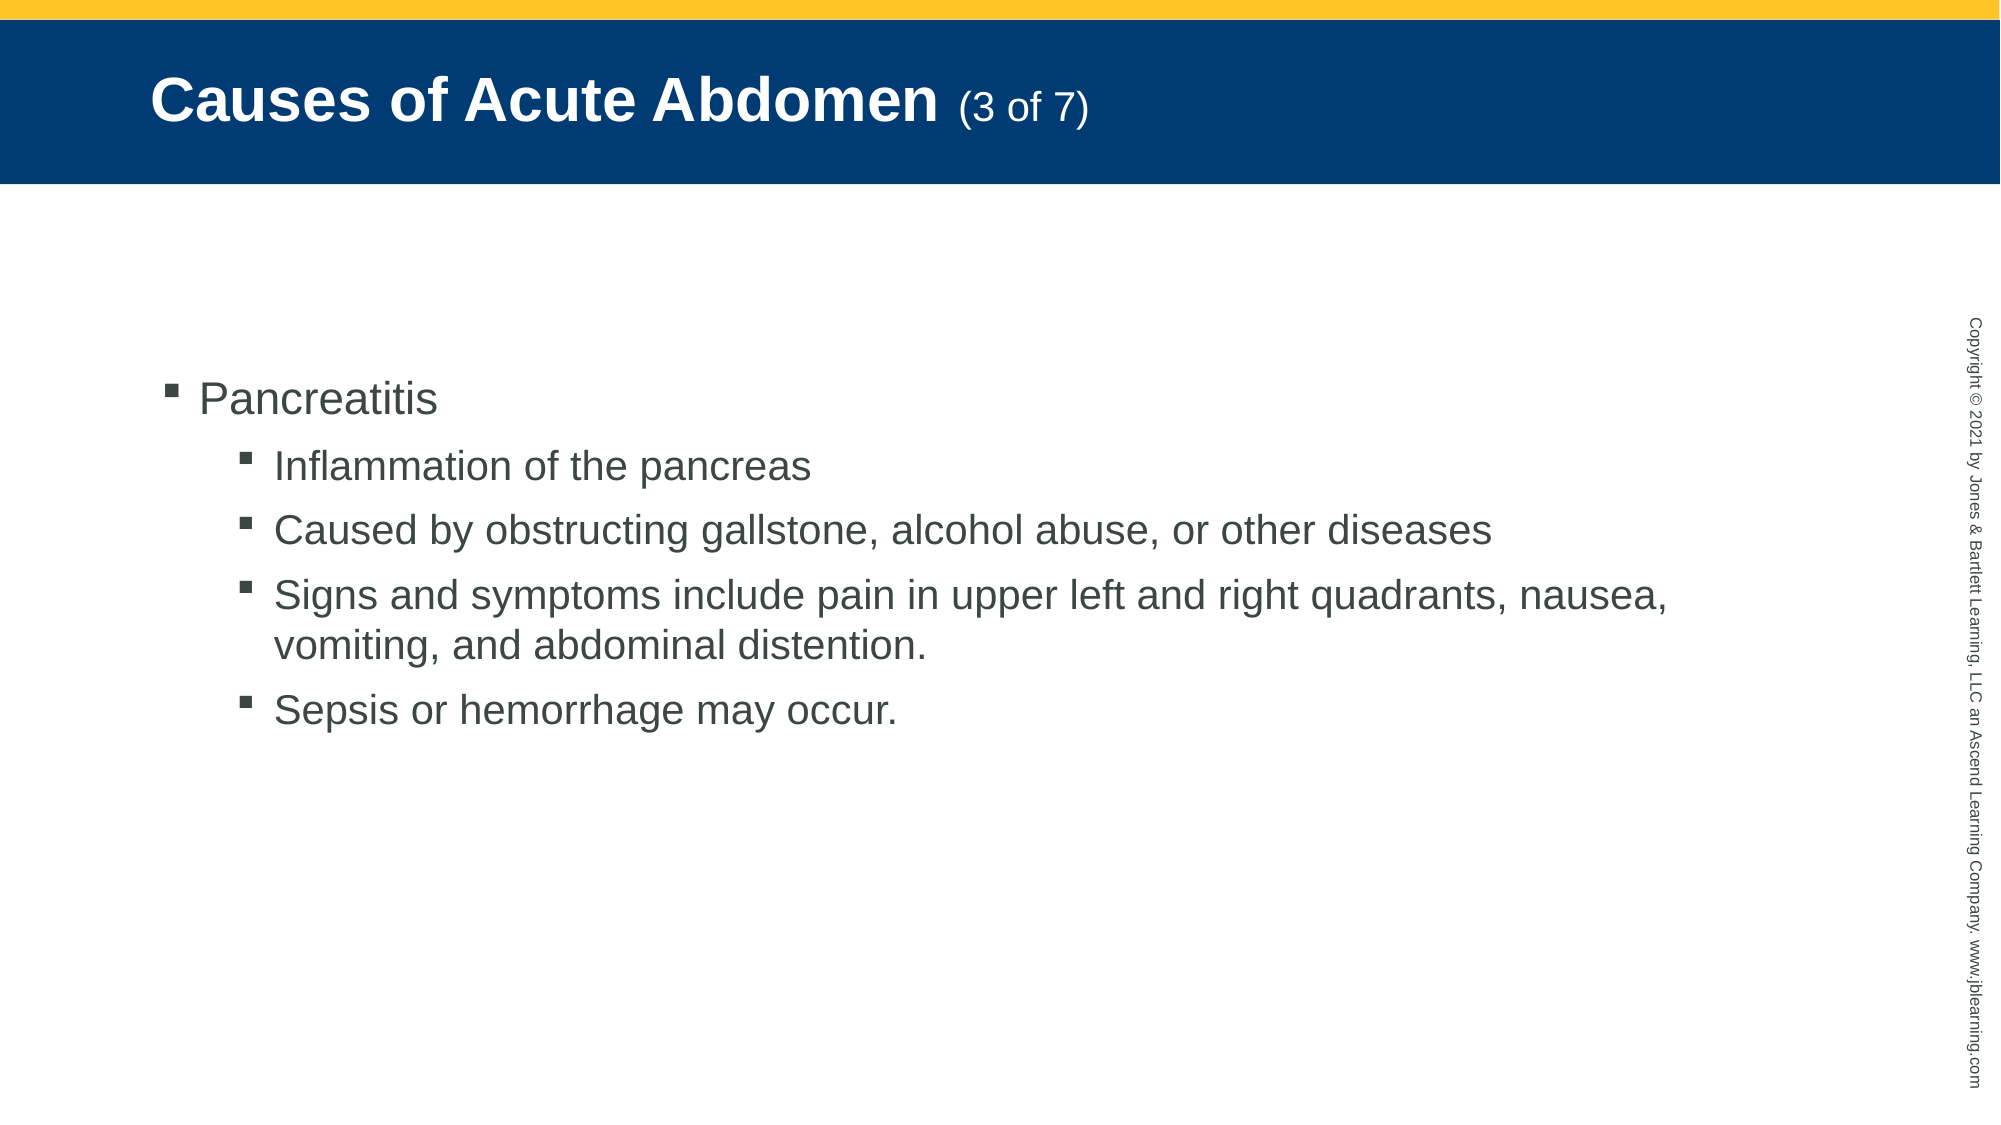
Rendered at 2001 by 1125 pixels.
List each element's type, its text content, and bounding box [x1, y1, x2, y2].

title Causes of Acute Abdomen (3 of 7) [0, 19, 2000, 185]
list Pancreatitis Inflammation of the pancreas Caused by obstructing gallstone, alcohol abuse, or other diseases Signs and symptoms include pain in upper left and right quadrants, nausea, vomiting, and abdominal distention. Sepsis or hemorrhage may occur. [146, 361, 1859, 1016]
